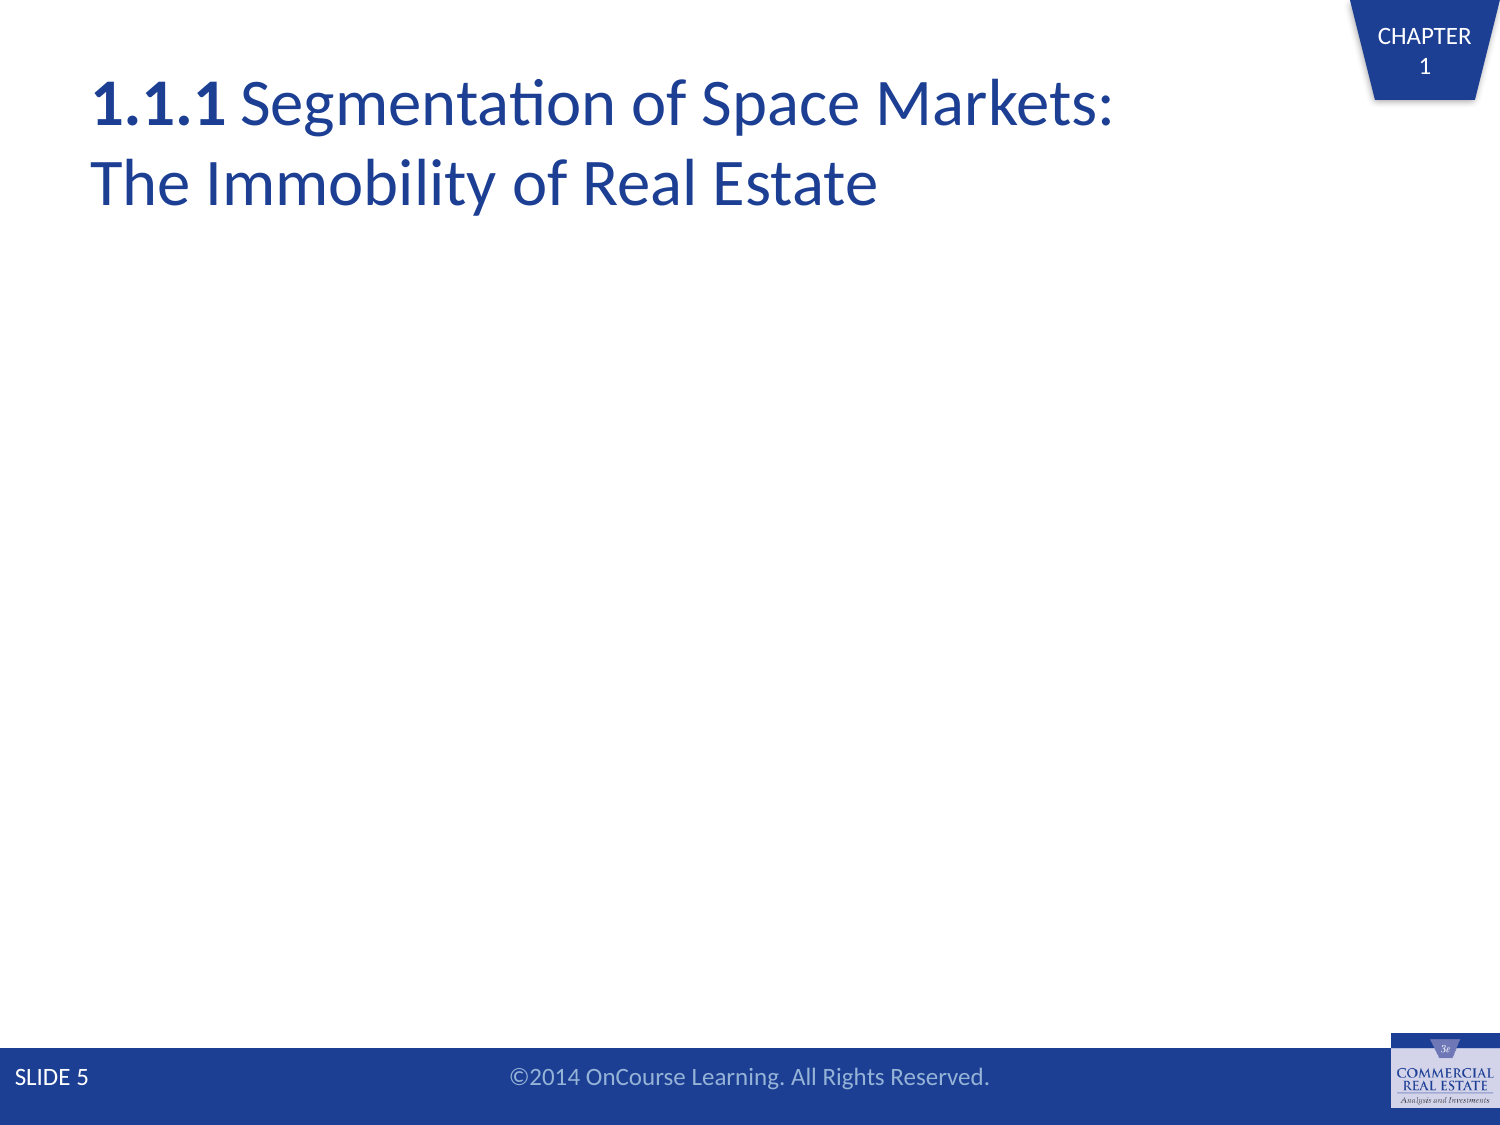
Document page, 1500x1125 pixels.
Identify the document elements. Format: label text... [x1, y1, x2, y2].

slide_number SLIDE 5 [0, 1052, 350, 1113]
picture [1391, 1033, 1500, 1108]
title 1.1.1 Segmentation of Space Markets: The Immobility of Real Estate [75, 45, 1350, 233]
